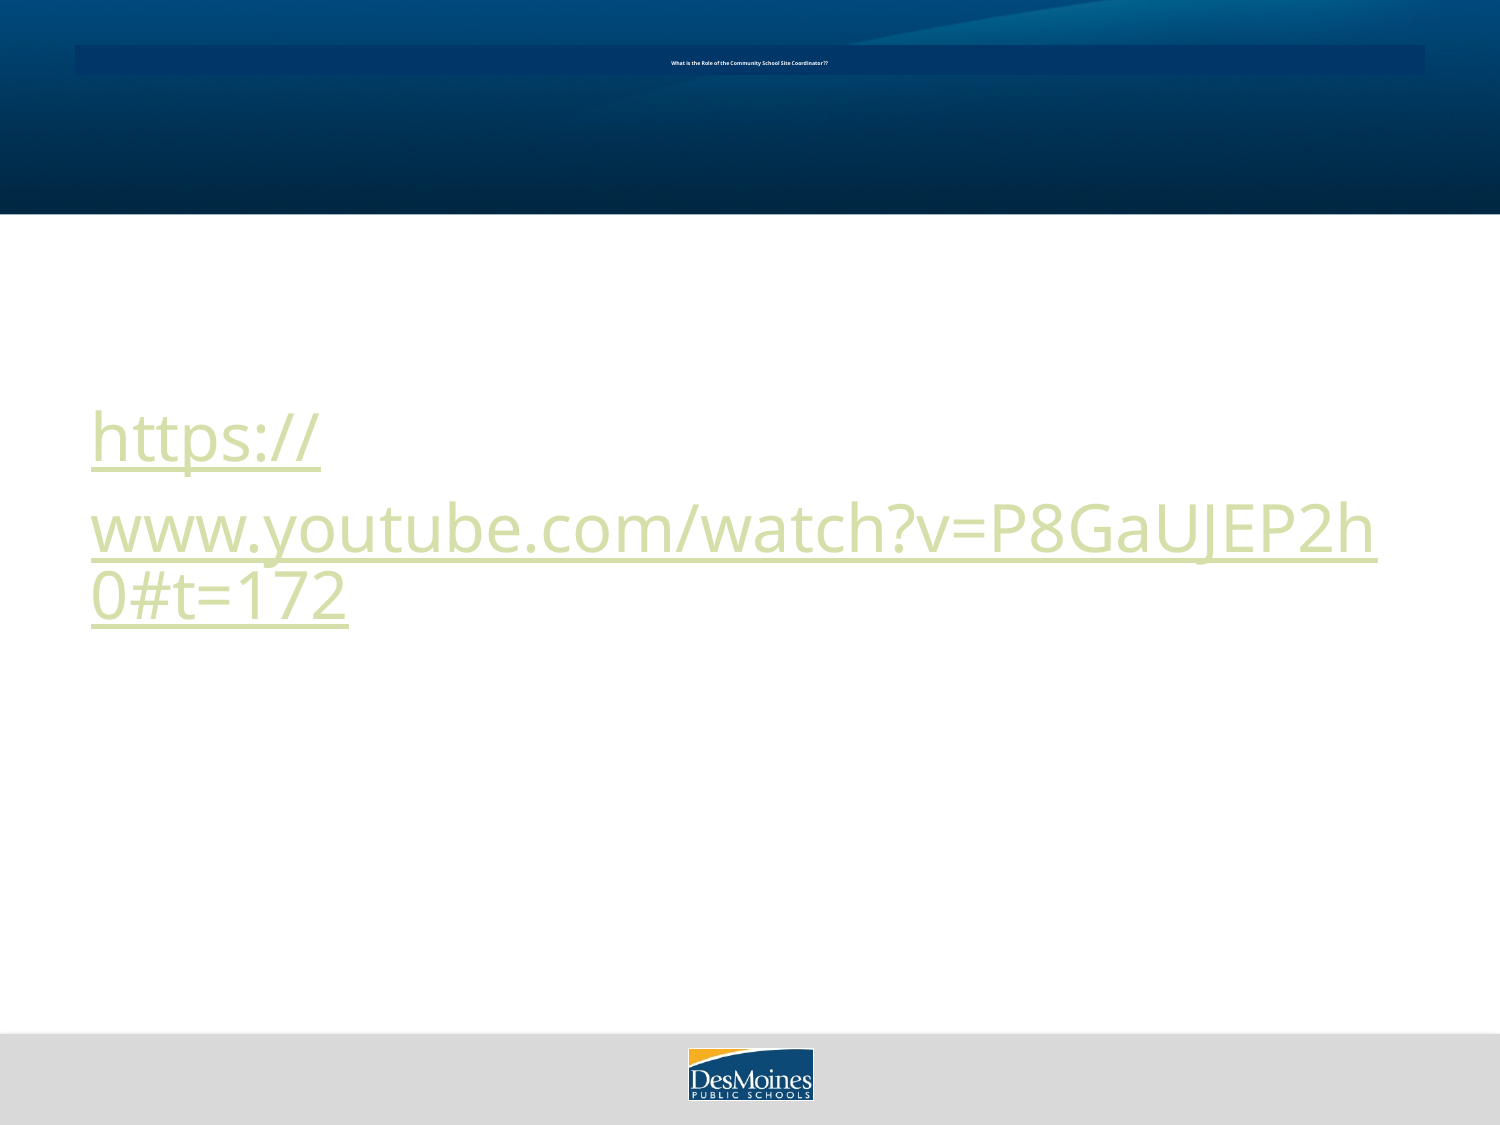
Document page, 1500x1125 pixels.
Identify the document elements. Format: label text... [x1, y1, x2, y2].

picture [689, 1049, 813, 1100]
list https://www.youtube.com/watch?v=P8GaUJEP2h0#t=172 [75, 387, 1425, 1005]
title What is the Role of the Community School Site Coordinator?? [75, 45, 1425, 75]
picture [0, 0, 1500, 1033]
